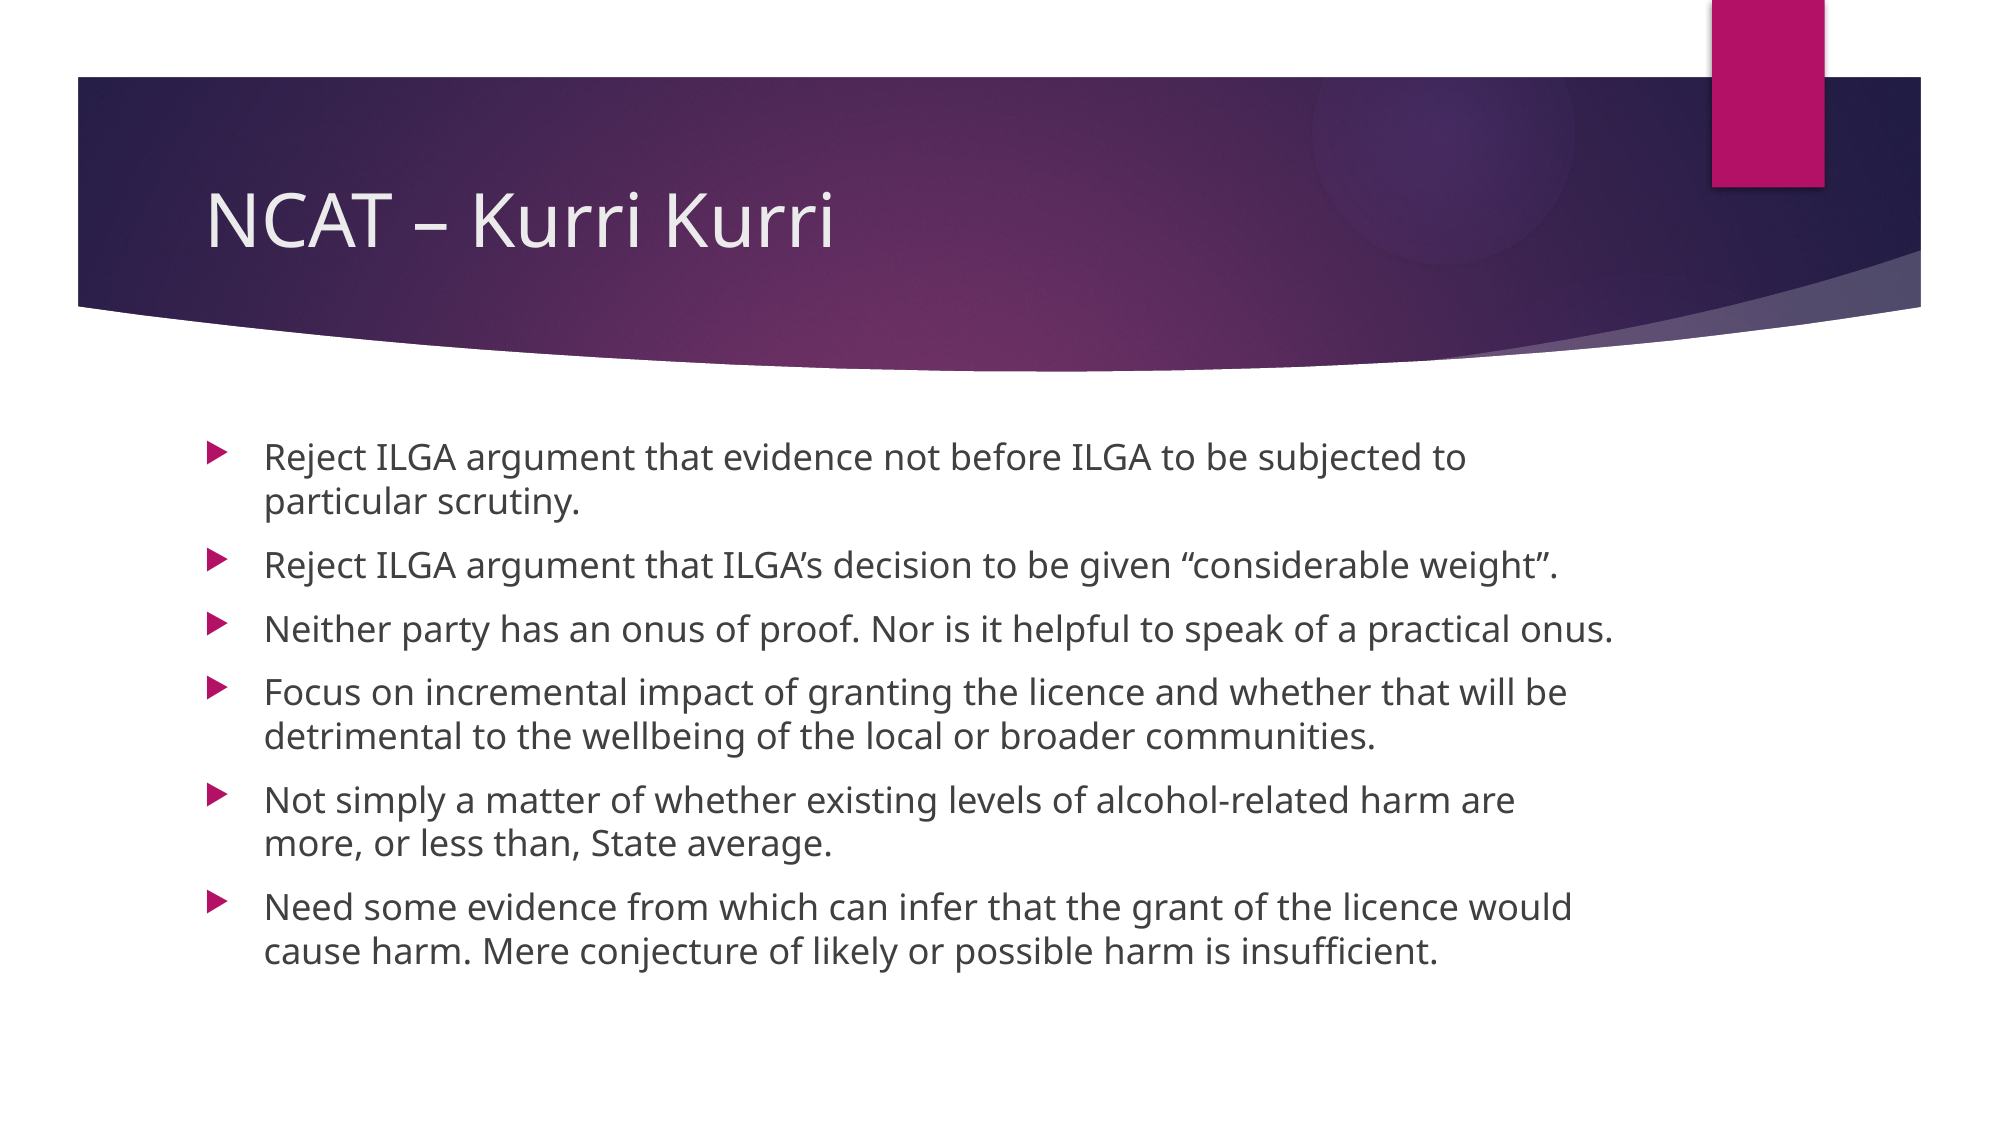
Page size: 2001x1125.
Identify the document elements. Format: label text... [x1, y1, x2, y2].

list Reject ILGA argument that evidence not before ILGA to be subjected to particular scrutiny. Reject ILGA argument that ILGA’s decision to be given “considerable weight”. Neither party has an onus of proof. Nor is it helpful to speak of a practical onus. Focus on incremental impact of granting the licence and whether that will be detrimental to the wellbeing of the local or broader communities. Not simply a matter of whether existing levels of alcohol-related harm are more, or less than, State average. Need some evidence from which can infer that the grant of the licence would cause harm. Mere conjecture of likely or possible harm is insufficient. [189, 427, 1638, 988]
title NCAT – Kurri Kurri [189, 159, 1627, 276]
